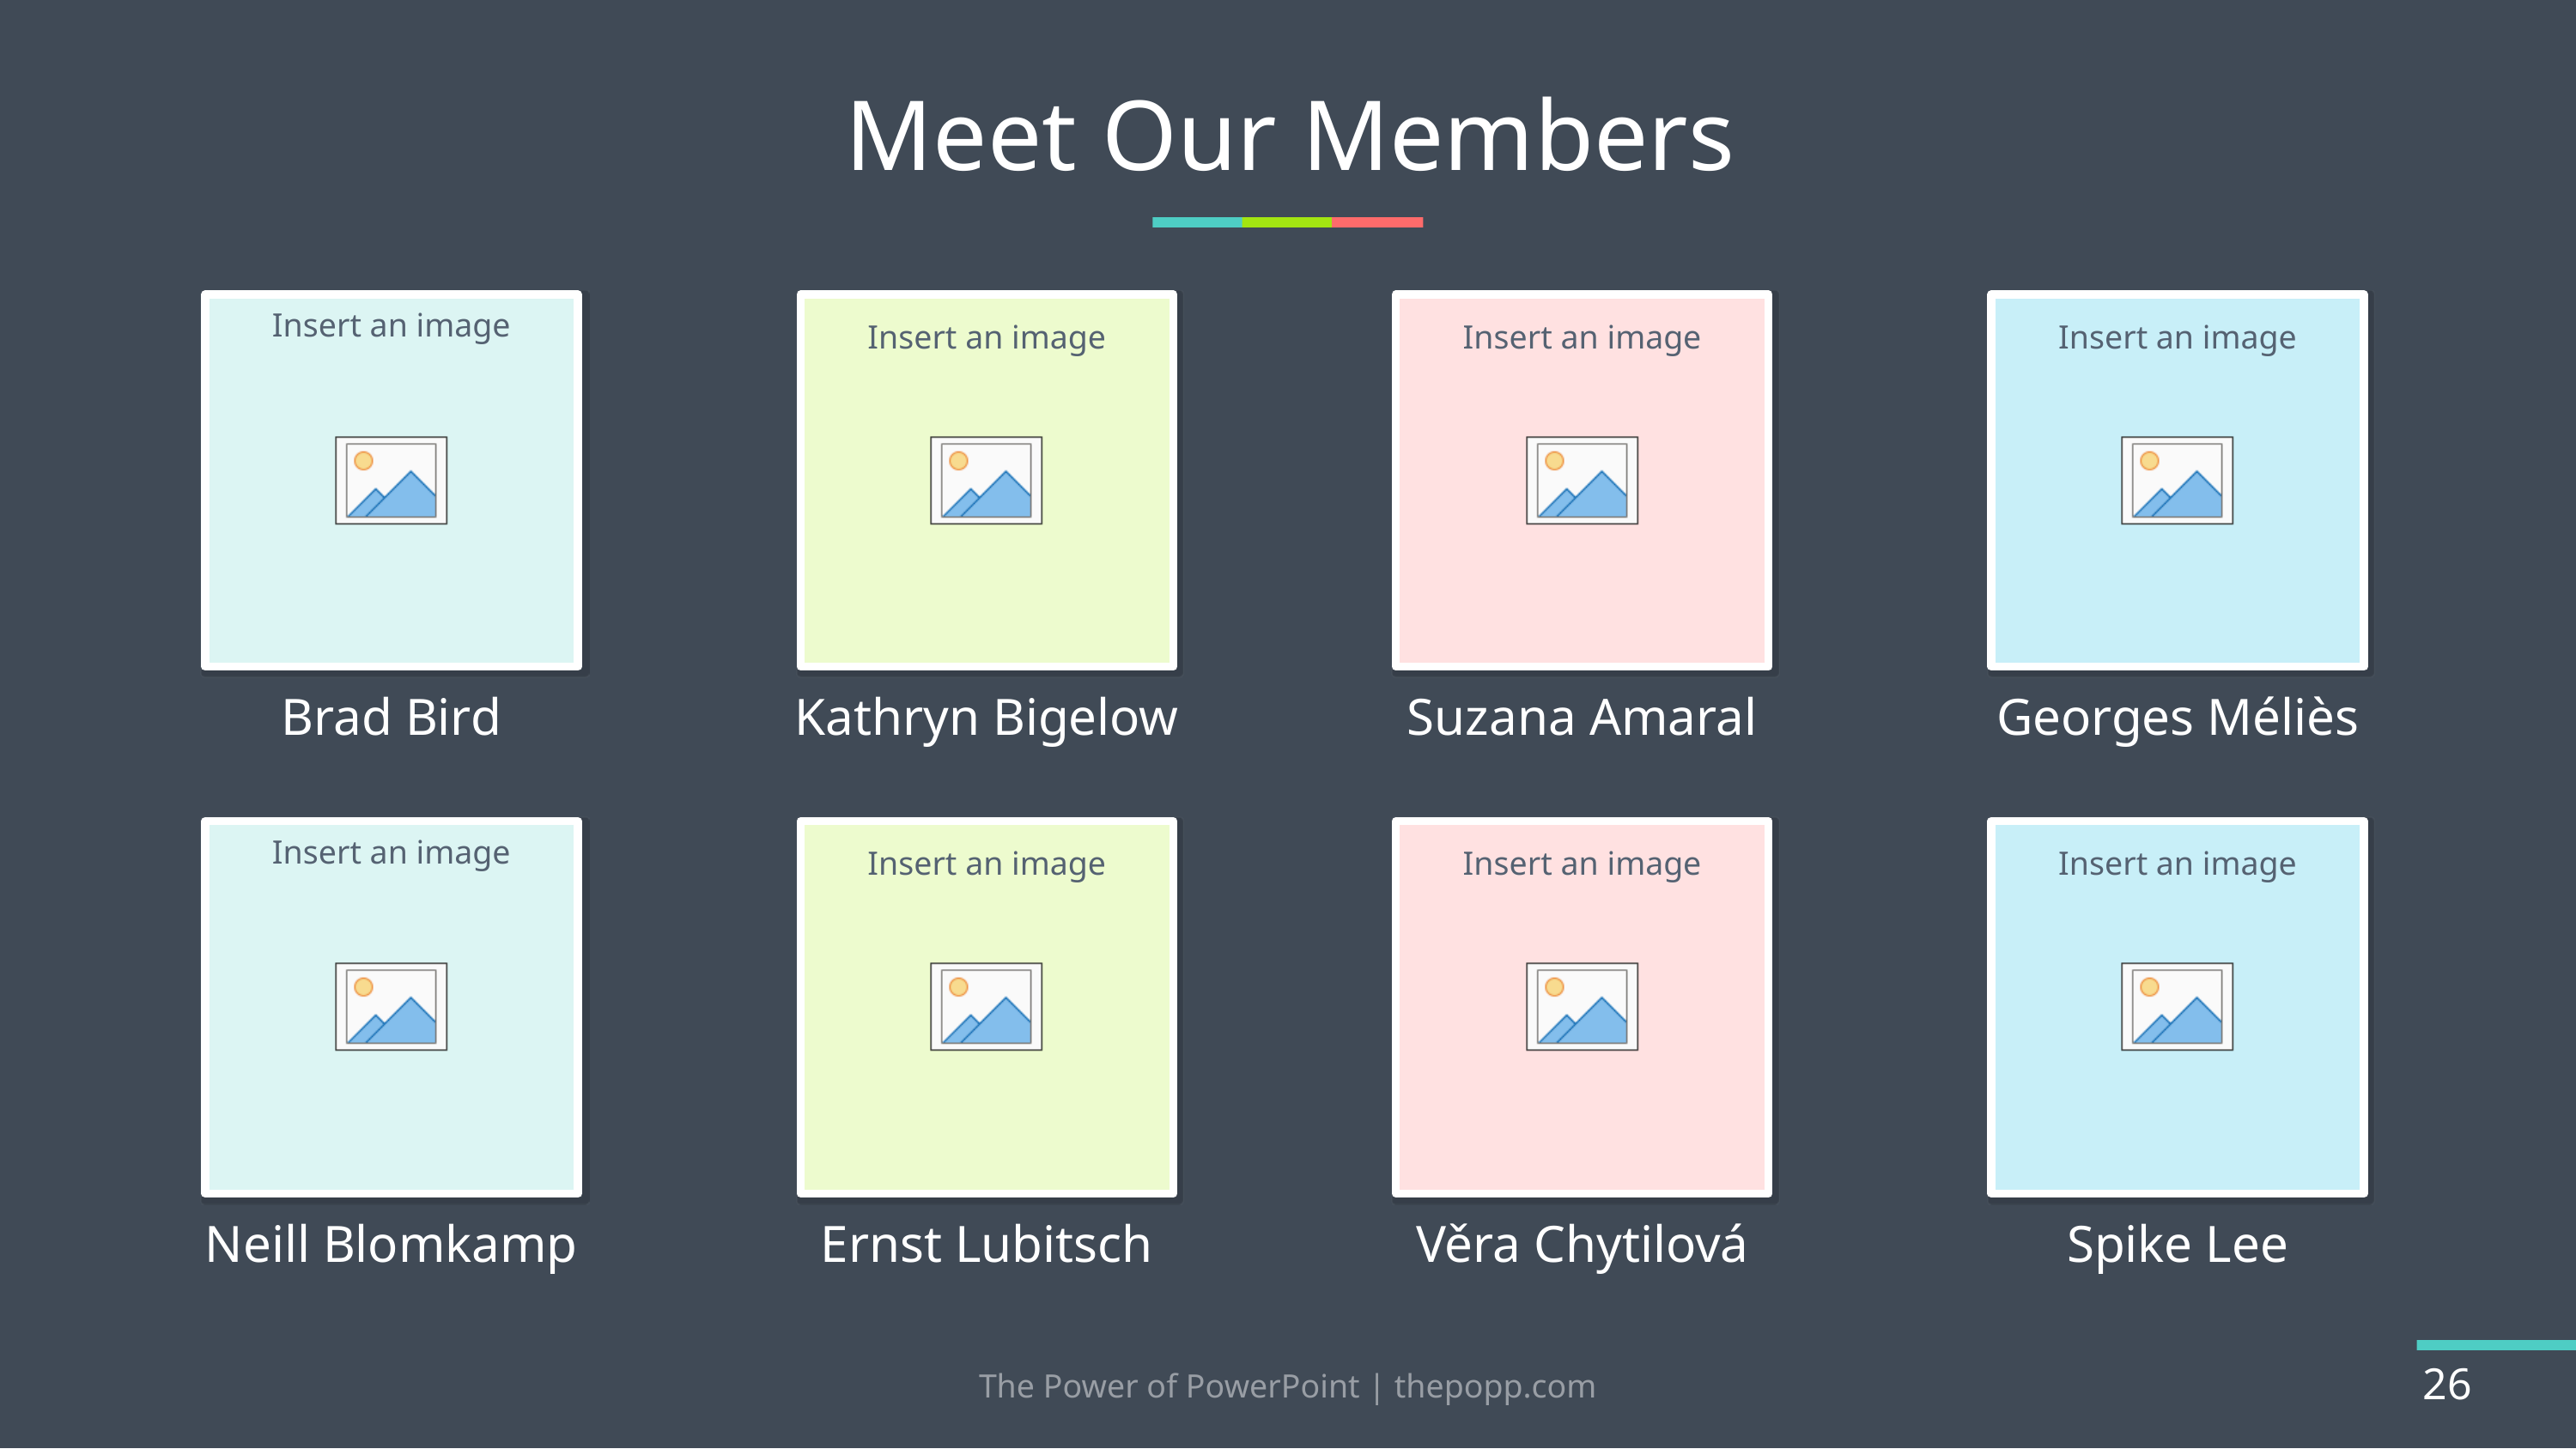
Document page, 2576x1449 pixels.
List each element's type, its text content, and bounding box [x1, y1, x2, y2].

list Kathryn Bigelow [726, 663, 1247, 768]
list Spike Lee [1917, 1189, 2438, 1295]
picture [209, 825, 574, 1190]
title Meet Our Members [69, 49, 2512, 230]
list Ernst Lubitsch [726, 1189, 1247, 1295]
picture [804, 298, 1170, 664]
picture [209, 298, 574, 664]
picture [1995, 825, 2360, 1190]
list Neill Blomkamp [131, 1189, 652, 1295]
picture [804, 825, 1170, 1190]
list Suzana Amaral [1322, 663, 1843, 768]
list Věra Chytilová [1322, 1189, 1843, 1295]
picture [1400, 298, 1765, 664]
list Georges Méliès [1917, 663, 2438, 768]
list Brad Bird [131, 663, 652, 768]
picture [1995, 298, 2360, 664]
slide_number 26 [2409, 1351, 2576, 1421]
footer The Power of PowerPoint | thepopp.com [853, 1349, 1723, 1427]
picture [1400, 825, 1765, 1190]
